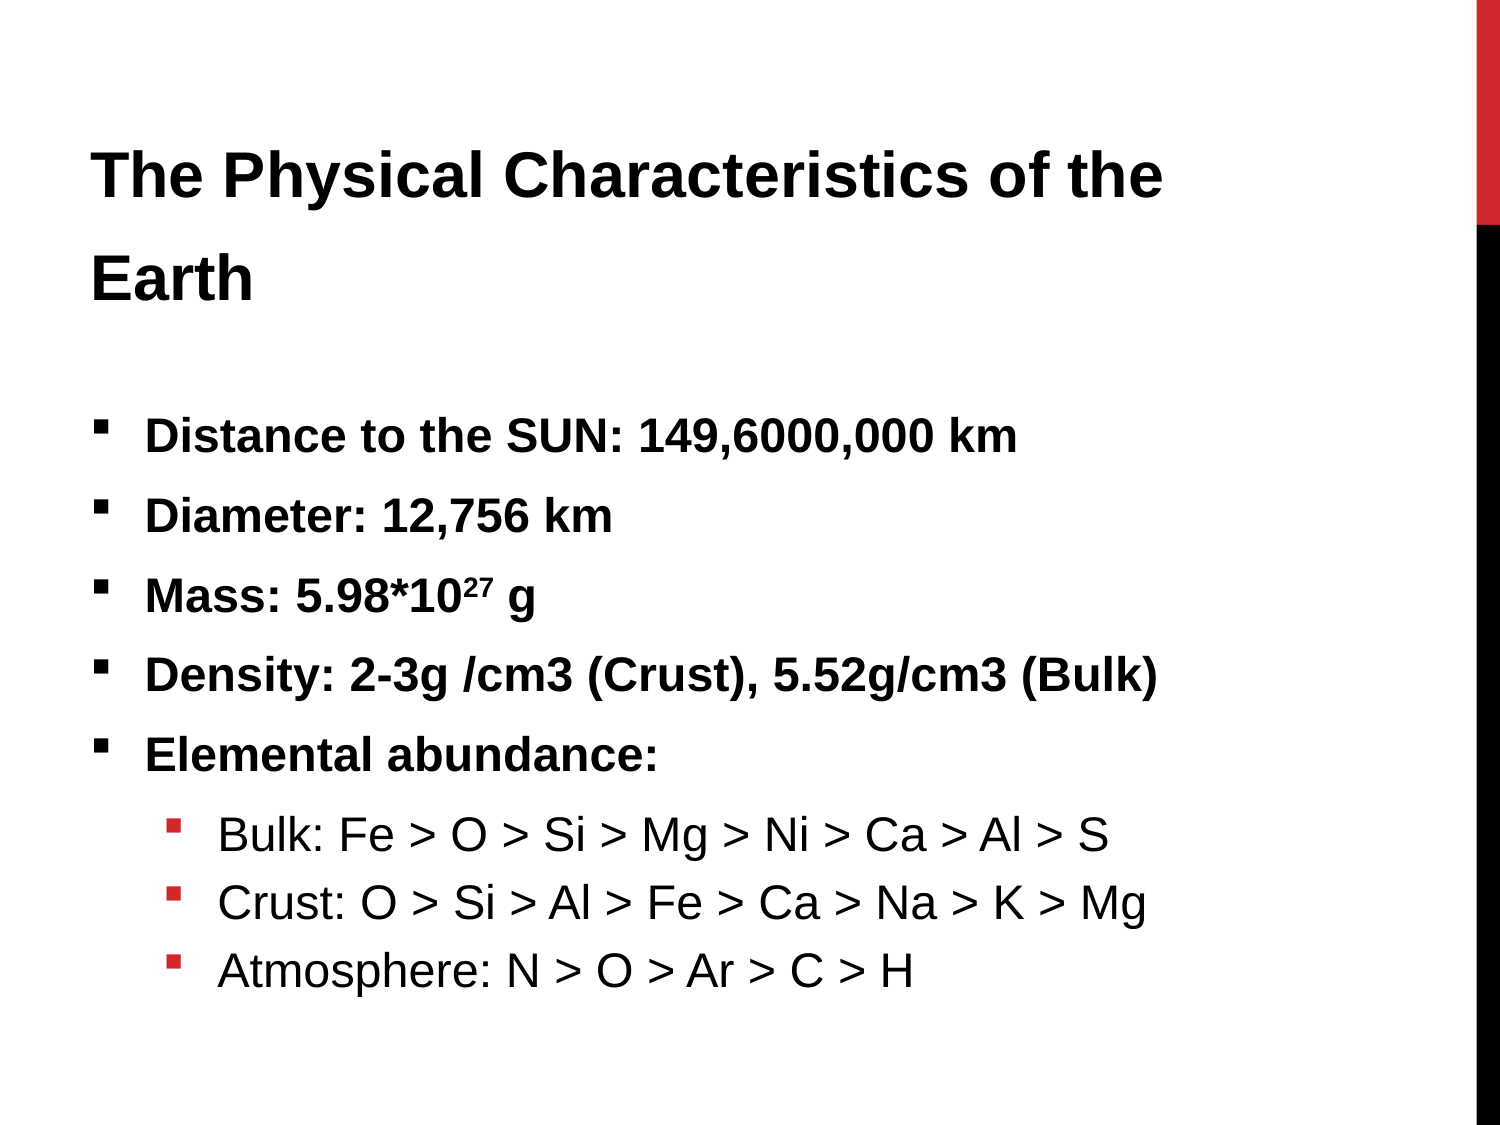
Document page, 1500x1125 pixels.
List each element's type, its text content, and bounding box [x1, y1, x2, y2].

list The Physical Characteristics of the Earth Distance to the SUN: 149,6000,000 km Diameter: 12,756 km Mass: 5.98*1027 g Density: 2-3g /cm3 (Crust), 5.52g/cm3 (Bulk) Elemental abundance: Bulk: Fe > O > Si > Mg > Ni > Ca > Al > S Crust: O > Si > Al > Fe > Ca > Na > K > Mg Atmosphere: N > O > Ar > C > H [75, 125, 1325, 1005]
